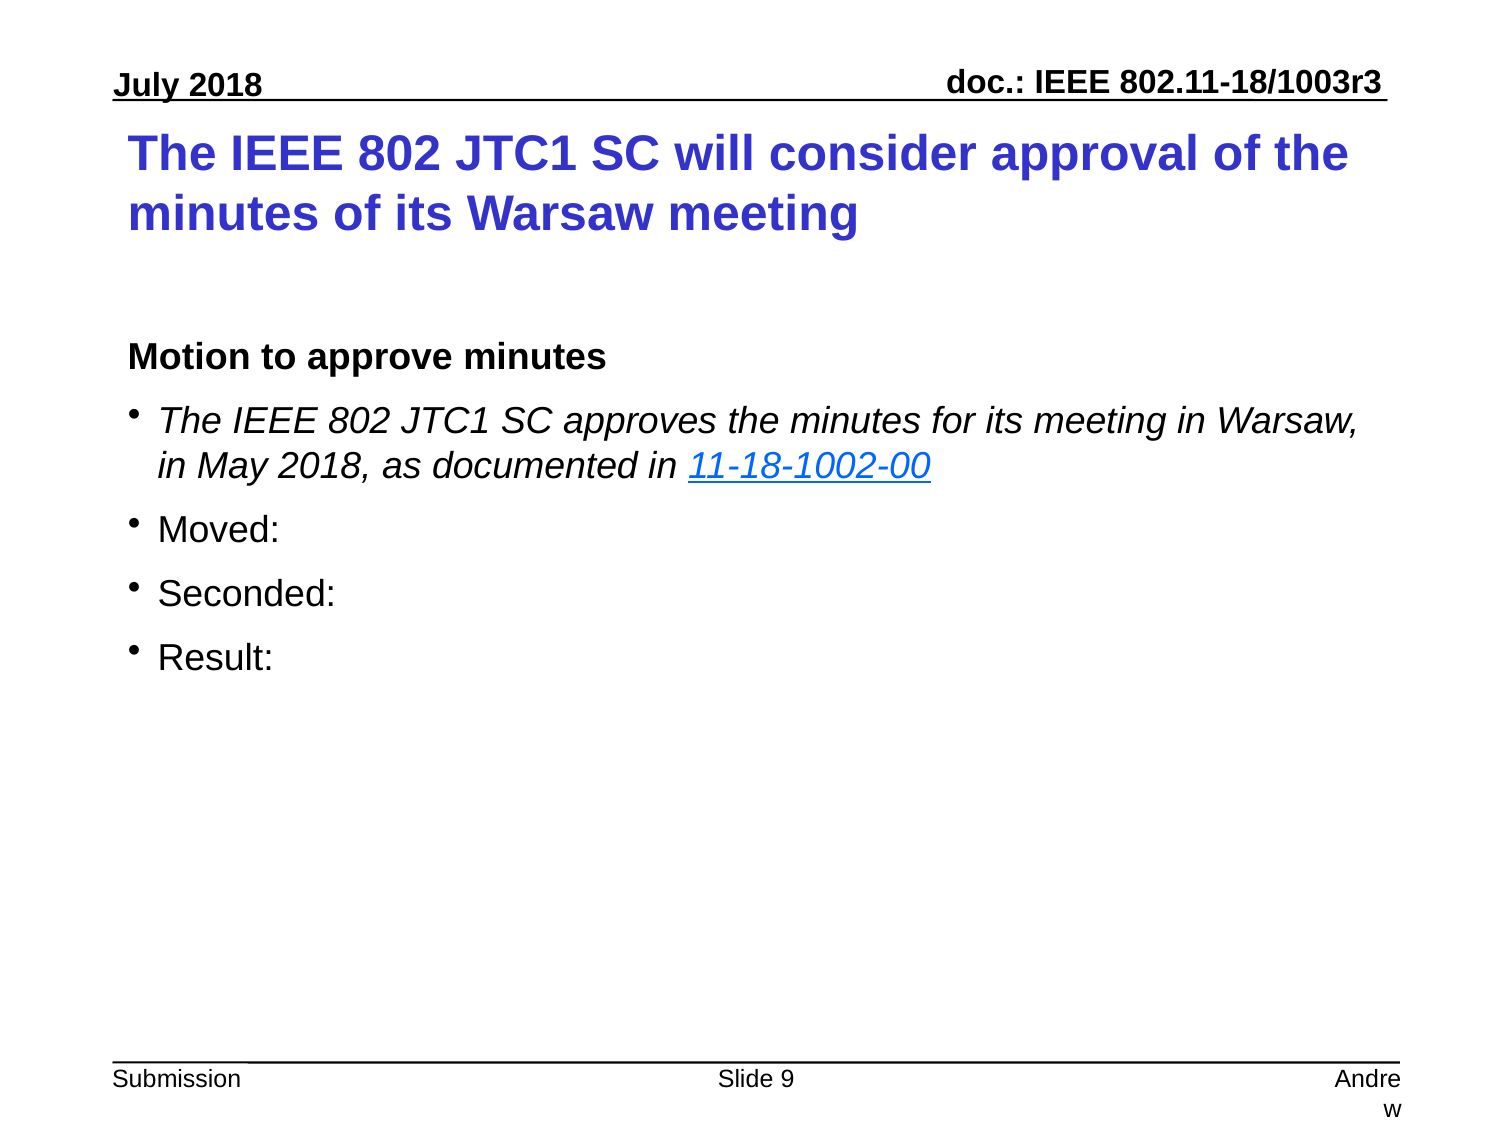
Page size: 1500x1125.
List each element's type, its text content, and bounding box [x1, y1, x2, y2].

list Motion to approve minutes The IEEE 802 JTC1 SC approves the minutes for its meeting in Warsaw, in May 2018, as documented in 11-18-1002-00 Moved: Seconded: Result: [112, 324, 1388, 1000]
slide_number Slide 9 [709, 1061, 803, 1093]
title The IEEE 802 JTC1 SC will consider approval of the minutes of its Warsaw meeting [112, 112, 1388, 288]
footer Andrew Myles, Cisco [1320, 1061, 1402, 1093]
